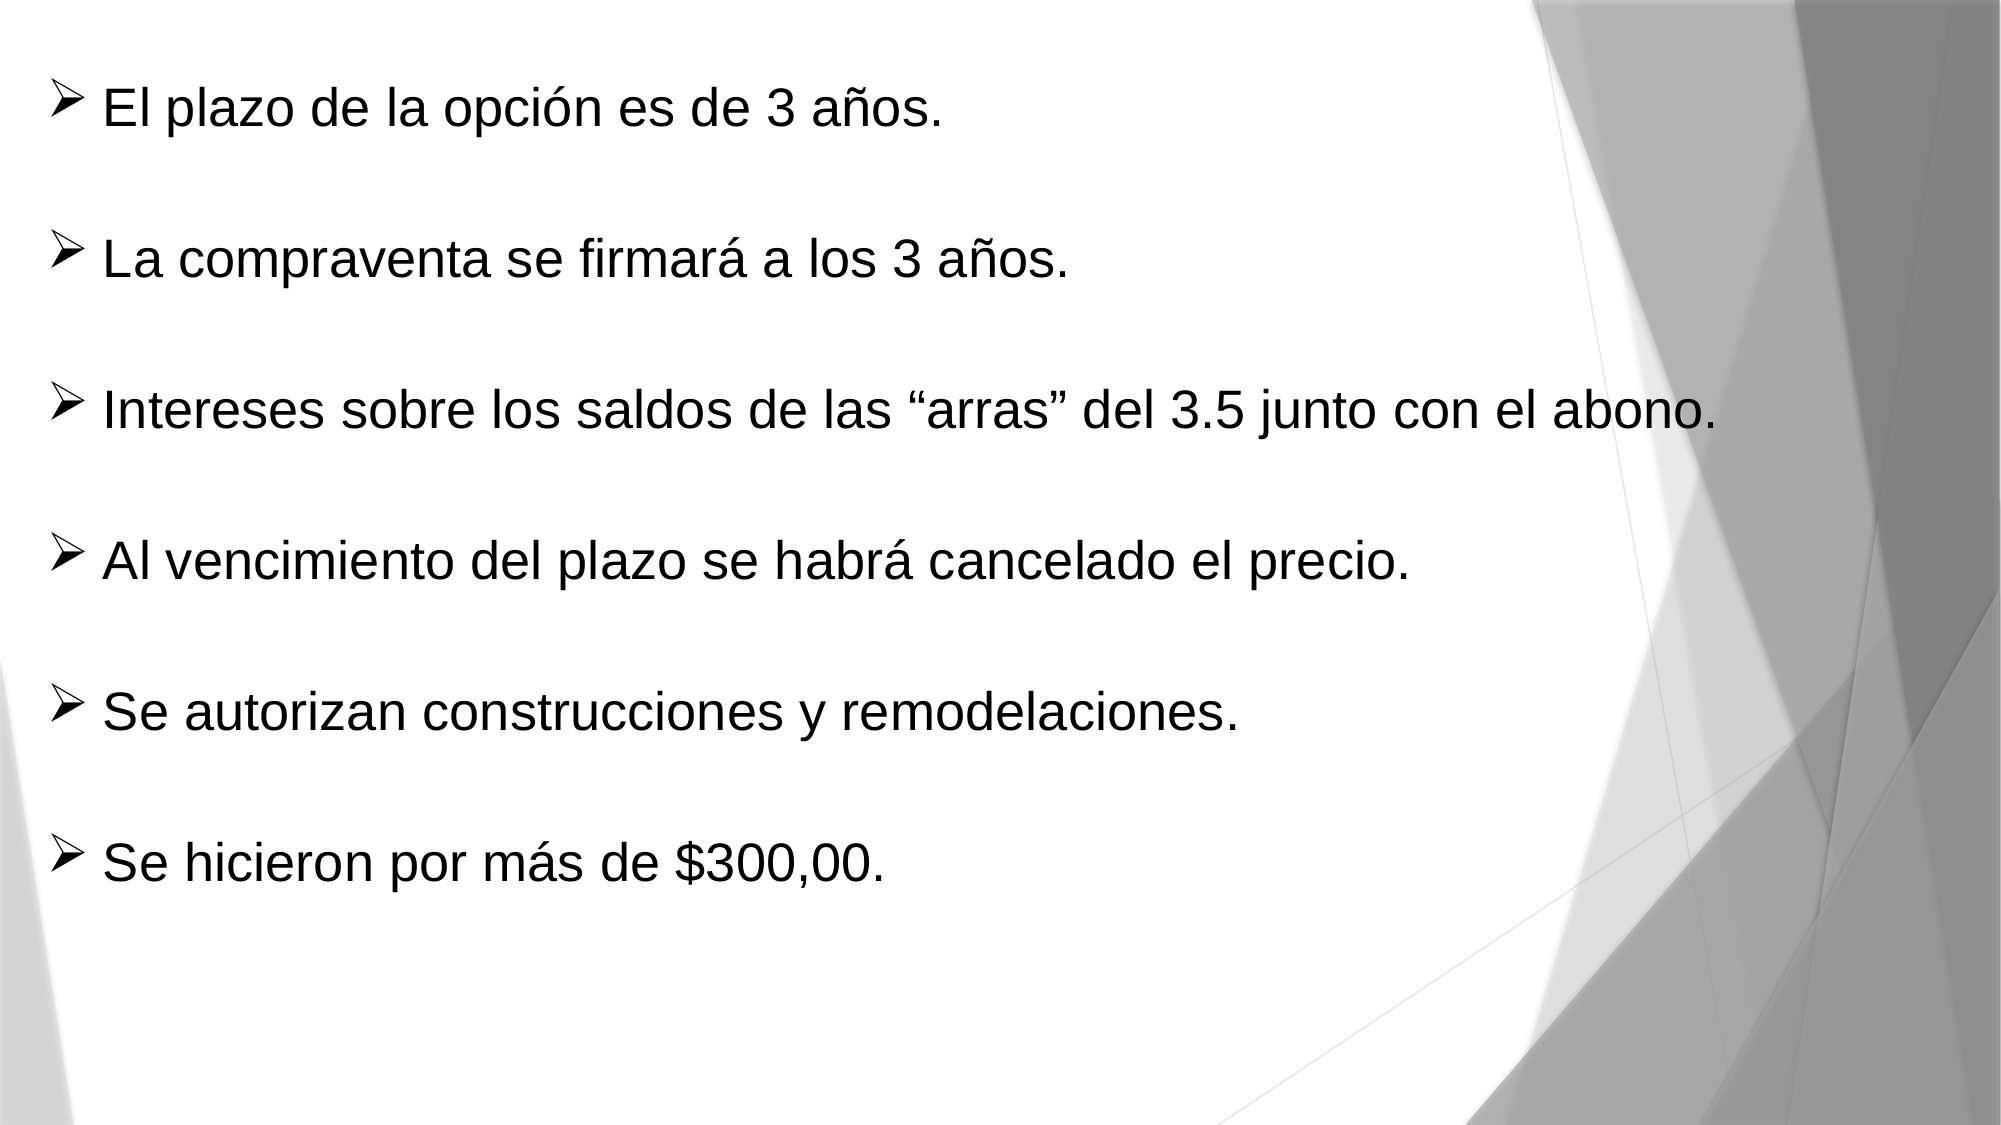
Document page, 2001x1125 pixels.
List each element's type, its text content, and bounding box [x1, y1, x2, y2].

list El plazo de la opción es de 3 años. La compraventa se firmará a los 3 años. Intereses sobre los saldos de las “arras” del 3.5 junto con el abono. Al vencimiento del plazo se habrá cancelado el precio. Se autorizan construcciones y remodelaciones. Se hicieron por más de $300,00. [31, 0, 1956, 1125]
